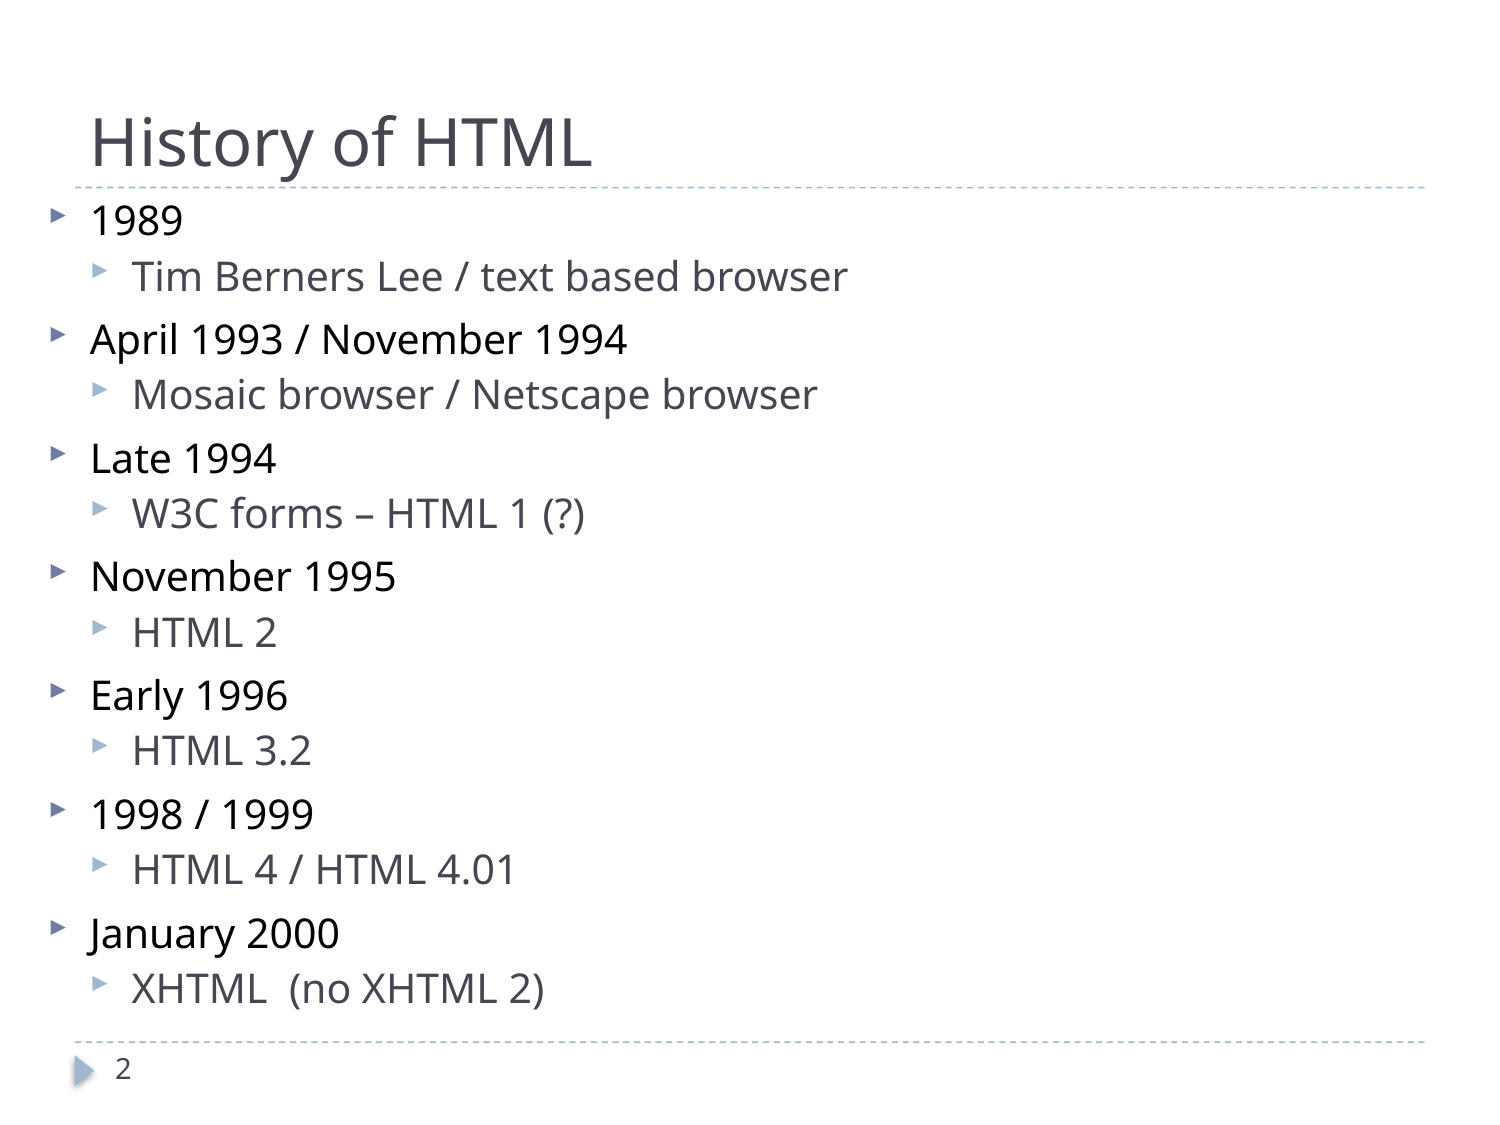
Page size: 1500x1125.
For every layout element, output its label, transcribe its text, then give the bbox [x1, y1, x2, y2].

list 1989 Tim Berners Lee / text based browser April 1993 / November 1994 Mosaic browser / Netscape browser Late 1994 W3C forms – HTML 1 (?) November 1995 HTML 2 Early 1996 HTML 3.2 1998 / 1999 HTML 4 / HTML 4.01 January 2000 XHTML (no XHTML 2) [33, 187, 1496, 1025]
slide_number 2 [100, 1042, 426, 1103]
title History of HTML [75, 24, 1425, 187]
